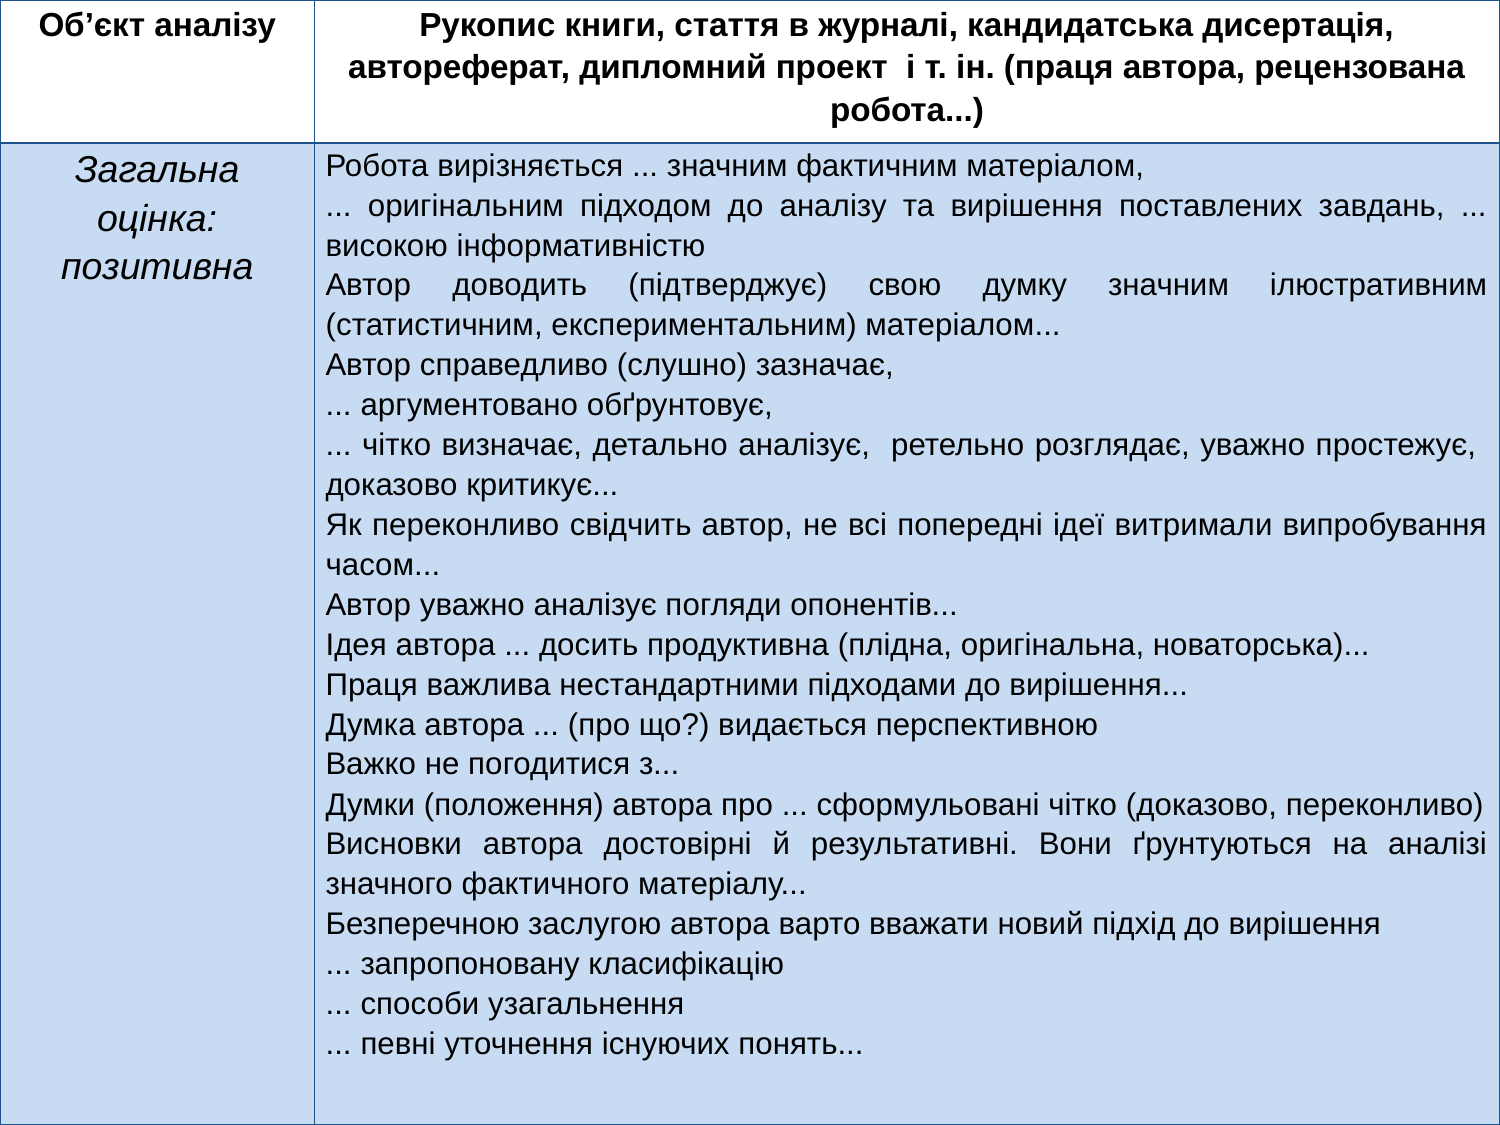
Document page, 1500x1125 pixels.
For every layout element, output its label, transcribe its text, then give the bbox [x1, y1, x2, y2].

table_header Рукопис книги, стаття в журналі, кандидатська дисертація, автореферат, дипломний проект і т. ін. (праця автора, рецензована робота...) [315, 1, 1499, 142]
table_cell Робота вирізняється ... значним фактичним матеріалом, ... оригінальним підходом до аналізу та вирішення поставлених завдань, ... високою інформативністю Автор доводить (підтверджує) свою думку значним ілюстративним (статистичним, експериментальним) матеріалом... Автор справедливо (слушно) зазначає, ... аргументовано обґрунтовує, ... чітко визначає, детально аналізує, ретельно розглядає, уважно простежує, доказово критикує... Як переконливо свідчить автор, не всі попередні ідеї витримали випробування часом... Автор уважно аналізує погляди опонентів... Ідея автора ... досить продуктивна (плідна, оригінальна, новаторська)... Праця важлива нестандартними підходами до вирішення... Думка автора ... (про що?) видається перспективною Важко не погодитися з... Думки (положення) автора про ... сформульовані чітко (доказово, переконливо) Висновки автора достовірні й результативні. Вони ґрунтуються на аналізі значного фактичного матеріалу... Безперечною заслугою автора варто вважати новий підхід до вирішення ... запропоновану класифікацію ... способи узагальнення ... певні уточнення існуючих понять... [315, 144, 1499, 1124]
table_header Об’єкт аналізу [1, 1, 314, 142]
table_cell Загальна оцінка: позитивна [1, 144, 314, 1124]
